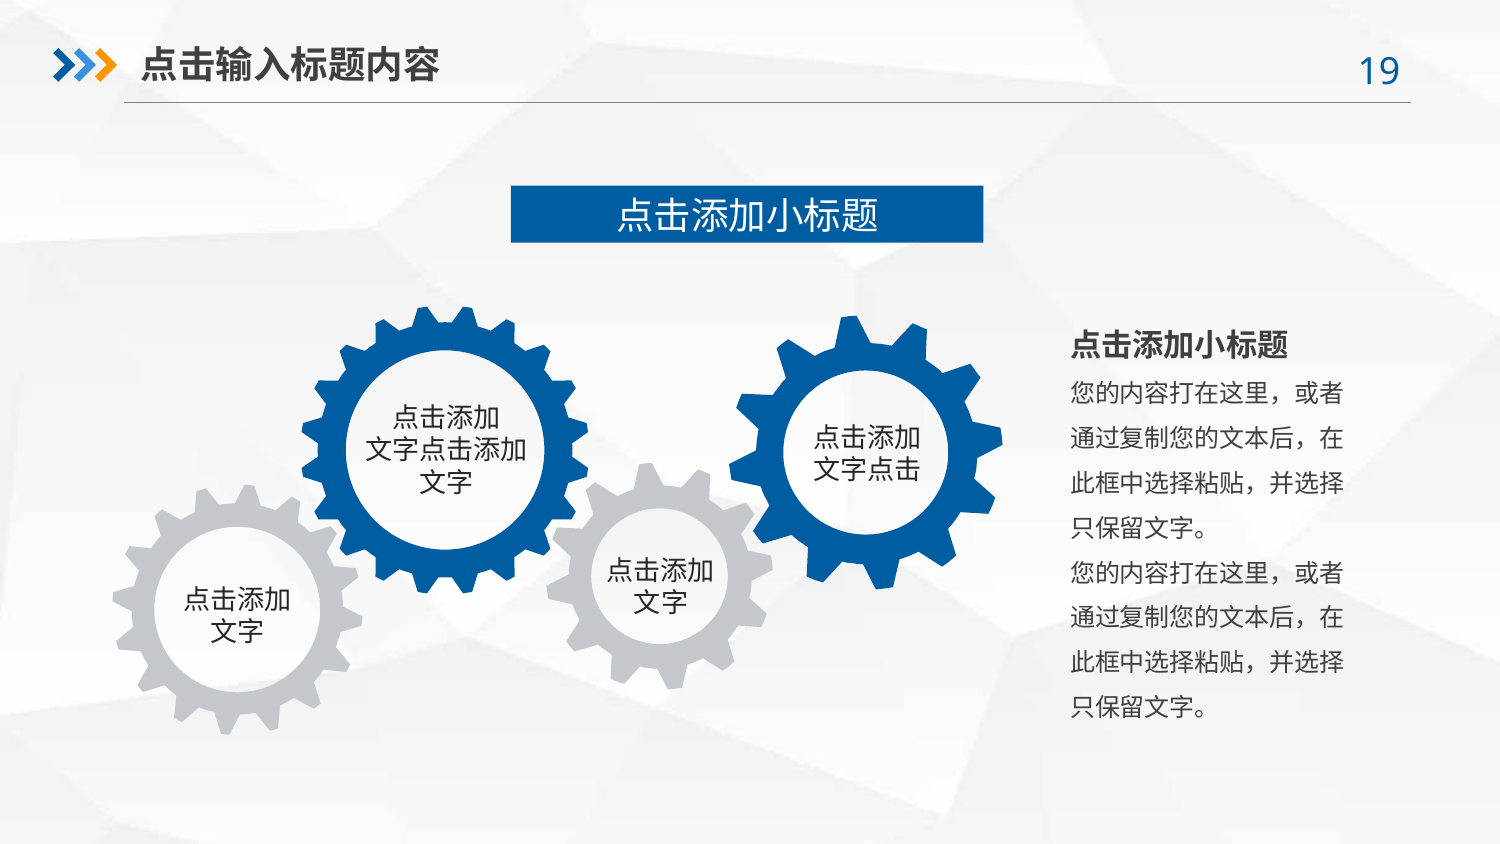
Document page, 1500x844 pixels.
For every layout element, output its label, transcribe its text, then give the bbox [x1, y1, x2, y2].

text_box [112, 484, 363, 735]
text_box 点击添加小标题 [509, 183, 985, 245]
text_box 点击添加小标题 您的内容打在这里，或者通过复制您的文本后，在此框中选择粘贴，并选择只保留文字。 您的内容打在这里，或者通过复制您的文本后，在此框中选择粘贴，并选择只保留文字。 [1058, 300, 1378, 728]
text_box 点击添加 文字点击添加 文字 [348, 394, 544, 503]
text_box 点击添加 文字点击 [784, 414, 948, 491]
text_box [728, 315, 1003, 590]
text_box 点击输入标题内容 [140, 32, 491, 95]
text_box 点击添加 文字 [168, 576, 307, 653]
text_box [301, 306, 589, 594]
text_box 点击添加 文字 [592, 547, 727, 624]
picture [0, 0, 1500, 844]
text_box [546, 462, 773, 690]
